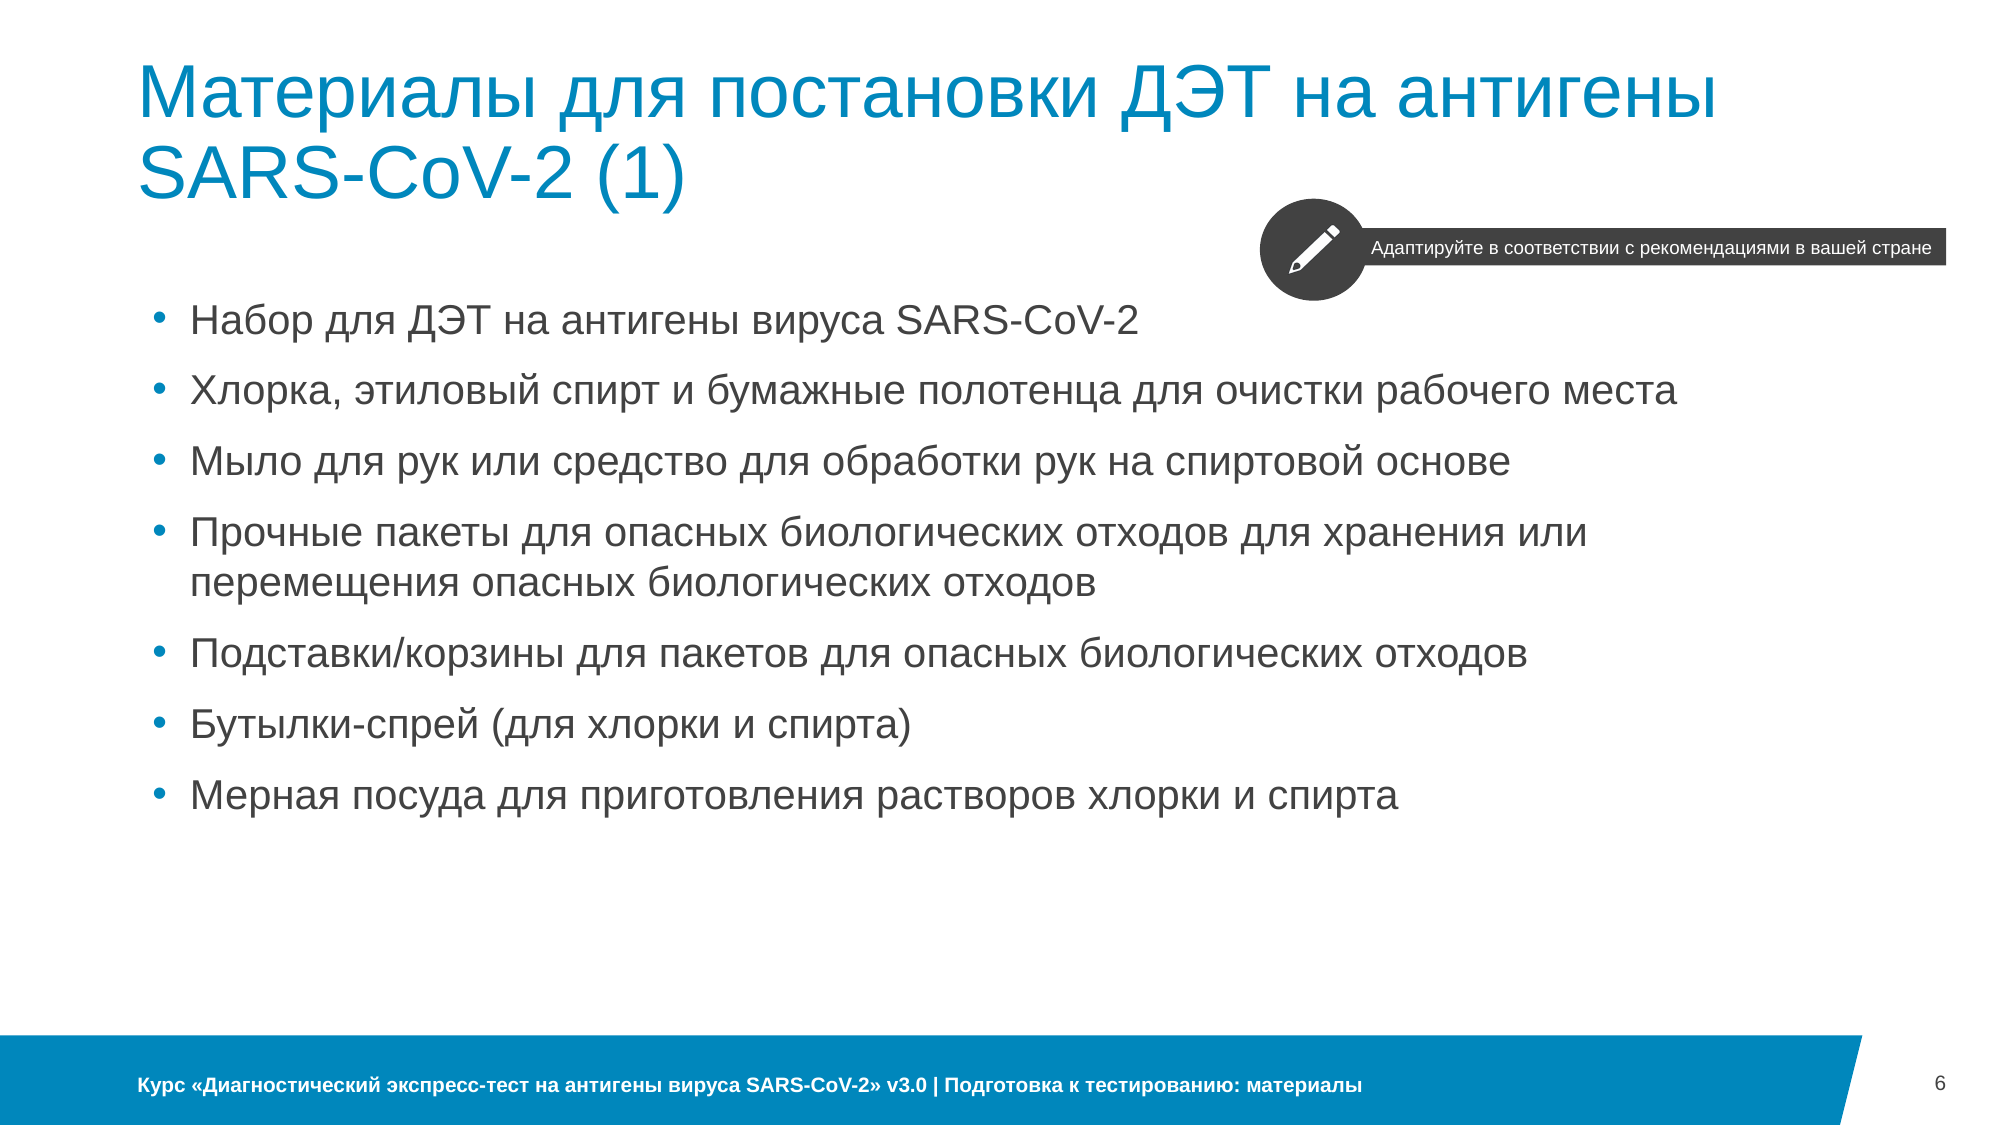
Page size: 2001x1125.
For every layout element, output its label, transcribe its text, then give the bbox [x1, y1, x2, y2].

title Материалы для постановки ДЭТ на антигены SARS-CoV-2 (1) [137, 59, 1863, 215]
footer Курс «Диагностический экспресс-тест на антигены вируса SARS-CoV-2» v3.0 | Подготовка к тестированию: материалы [137, 1042, 1675, 1125]
list Набор для ДЭТ на антигены вируса SARS-CoV-2 Хлорка, этиловый спирт и бумажные полотенца для очистки рабочего места Мыло для рук или средство для обработки рук на спиртовой основе Прочные пакеты для опасных биологических отходов для хранения или перемещения опасных биологических отходов Подставки/корзины для пакетов для опасных биологических отходов Бутылки-спрей (для хлорки и спирта) Мерная посуда для приготовления растворов хлорки и спирта [137, 284, 1863, 1014]
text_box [1261, 200, 1947, 299]
slide_number 6 [1862, 1035, 1947, 1125]
